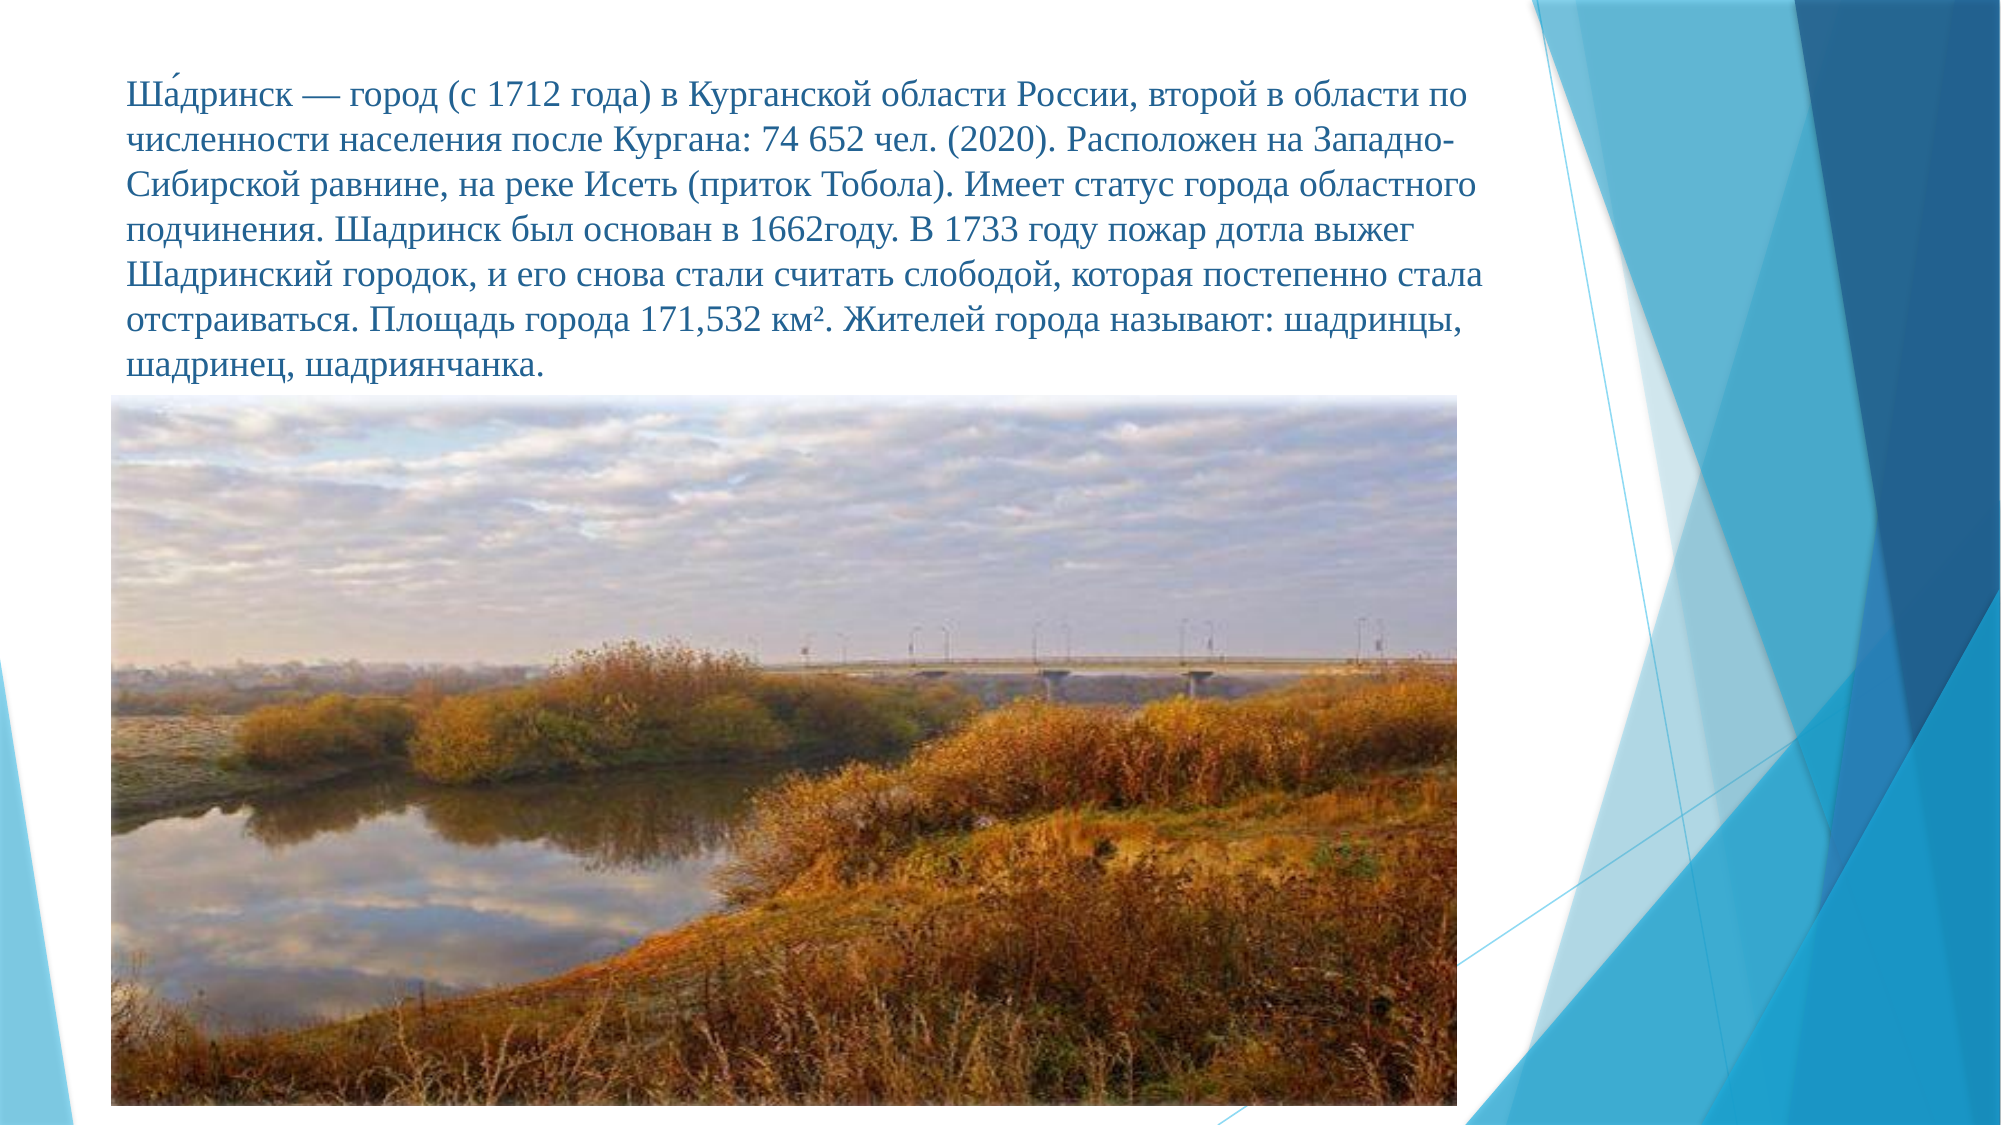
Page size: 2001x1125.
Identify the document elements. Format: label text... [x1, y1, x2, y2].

title Ша́дринск — город (с 1712 года) в Курганской области России, второй в области по численности населения после Кургана: 74 652 чел. (2020). Расположен на Западно-Сибирской равнине, на реке Исеть (приток Тобола). Имеет статус города областного подчинения. Шадринск был основан в 1662году. В 1733 году пожар дотла выжег Шадринский городок, и его снова стали считать слободой, которая постепенно стала отстраиваться. Площадь города 171,532 км². Жителей города называют: шадринцы, шадринец, шадриянчанка. [111, 21, 1522, 396]
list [110, 394, 1458, 1107]
